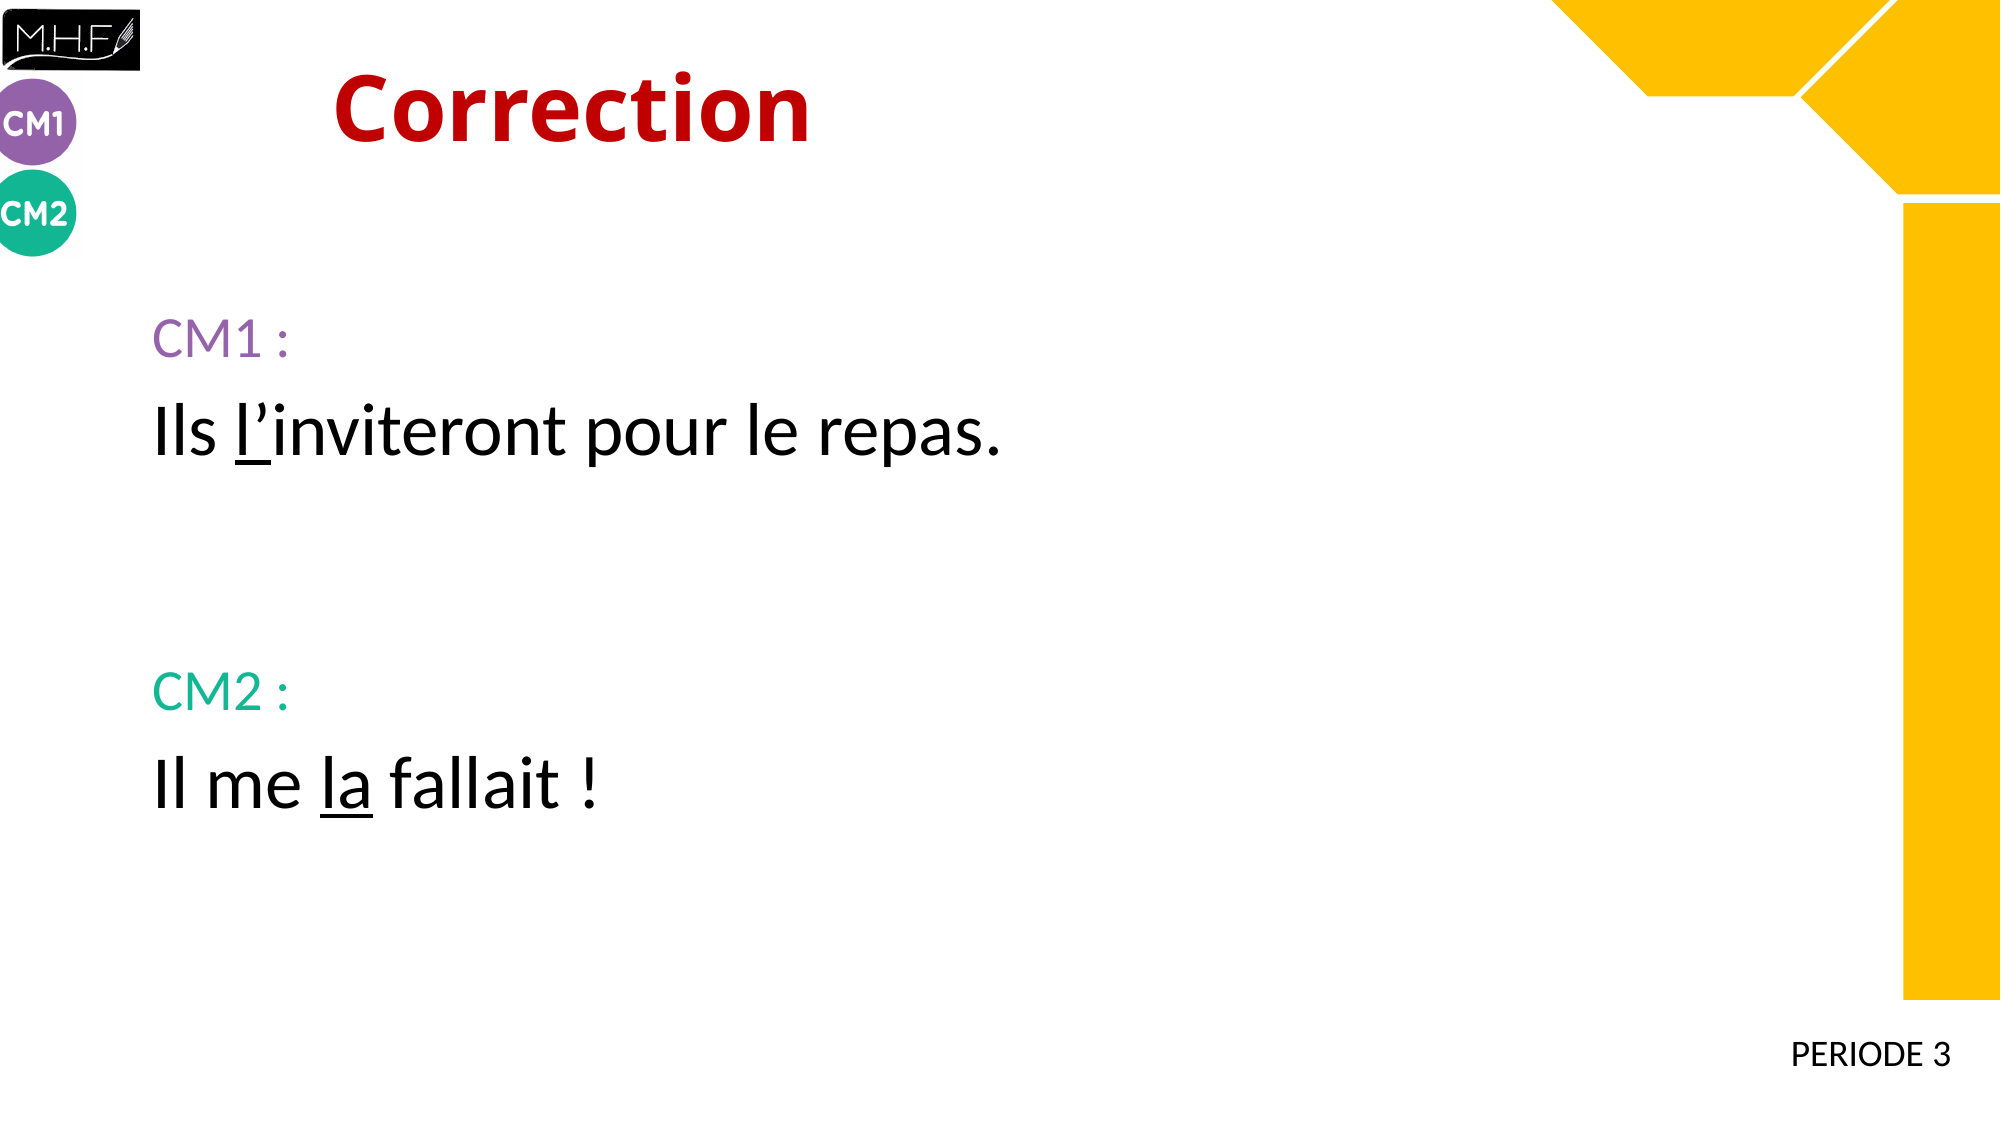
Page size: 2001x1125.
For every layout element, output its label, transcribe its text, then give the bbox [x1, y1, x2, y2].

list CM1 : Ils l’inviteront pour le repas. CM2 : Il me la fallait ! [137, 299, 1863, 1014]
picture [0, 7, 140, 259]
title Correction [316, 3, 1863, 221]
text_box PERIODE 3 [1362, 1021, 1967, 1125]
text_box [1549, 0, 1892, 98]
text_box [1902, 202, 2000, 1001]
text_box [1799, 0, 2000, 196]
